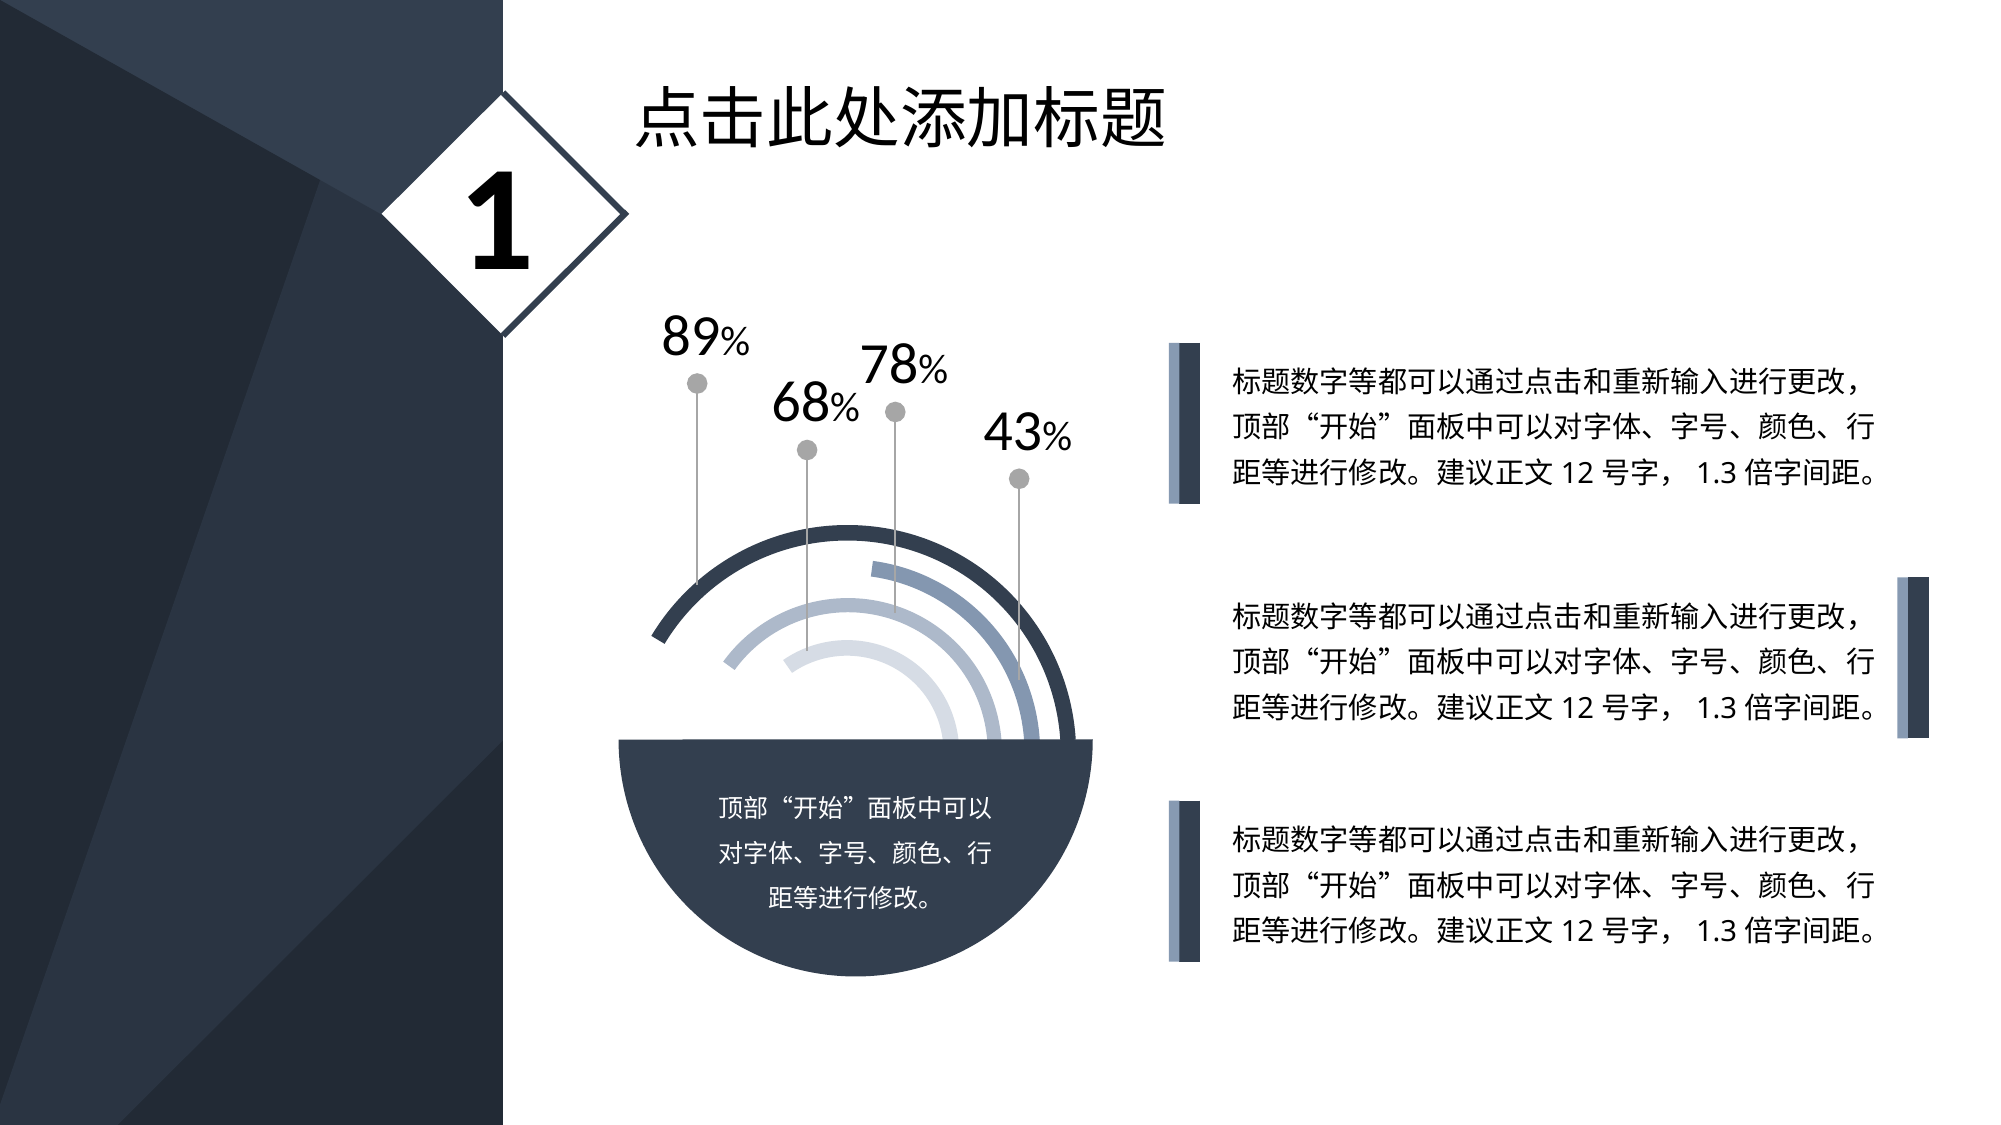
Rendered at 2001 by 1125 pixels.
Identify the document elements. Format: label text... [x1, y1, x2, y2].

text_box [502, 0, 2000, 1125]
text_box 68% [756, 356, 894, 441]
text_box 标题数字等都可以通过点击和重新输入进行更改，顶部“开始”面板中可以对字体、字号、颜色、行距等进行修改。建议正文12号字，1.3倍字间距。 [1220, 805, 1903, 953]
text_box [618, 502, 1190, 977]
text_box 43% [968, 384, 1114, 470]
text_box 标题数字等都可以通过点击和重新输入进行更改，顶部“开始”面板中可以对字体、字号、颜色、行距等进行修改。建议正文12号字，1.3倍字间距。 [1220, 581, 1902, 730]
text_box 68% [896, 421, 902, 441]
text_box 89% [646, 289, 792, 375]
text_box 标题数字等都可以通过点击和重新输入进行更改，顶部“开始”面板中可以对字体、字号、颜色、行距等进行修改。建议正文12号字，1.3倍字间距。 [1220, 347, 1903, 495]
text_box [417, 92, 627, 336]
text_box 78% [844, 318, 990, 403]
text_box 点击此处添加标题 [618, 68, 1232, 164]
